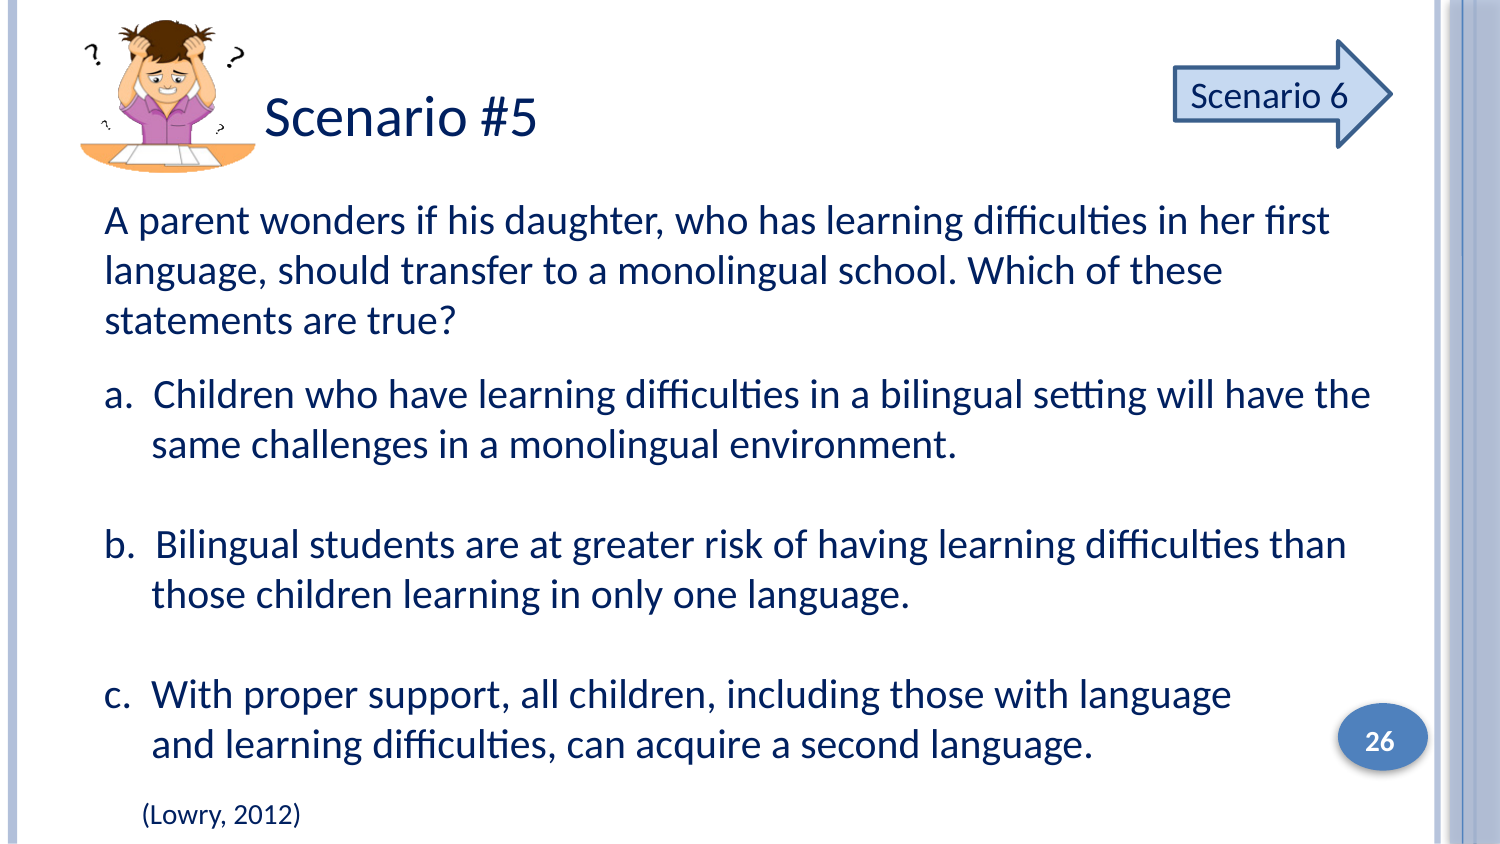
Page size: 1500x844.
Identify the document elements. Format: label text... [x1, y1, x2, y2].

text_box [124, 3, 1500, 107]
text_box a. Children who have learning difficulties in a bilingual setting will have the same challenges in a monolingual environment. b. Bilingual students are at greater risk of having learning difficulties than those children learning in only one language. c. With proper support, all children, including those with language and learning difficulties, can acquire a second language. [89, 359, 1428, 844]
text_box Scenario #5 [282, 70, 960, 155]
text_box (Lowry, 2012) [126, 787, 317, 838]
picture [61, 15, 276, 179]
list A parent wonders if his daughter, who has learning difficulties in her first language, should transfer to a monolingual school. Which of these statements are true? [89, 177, 1421, 359]
text_box Scenario 6 [1172, 39, 1394, 149]
